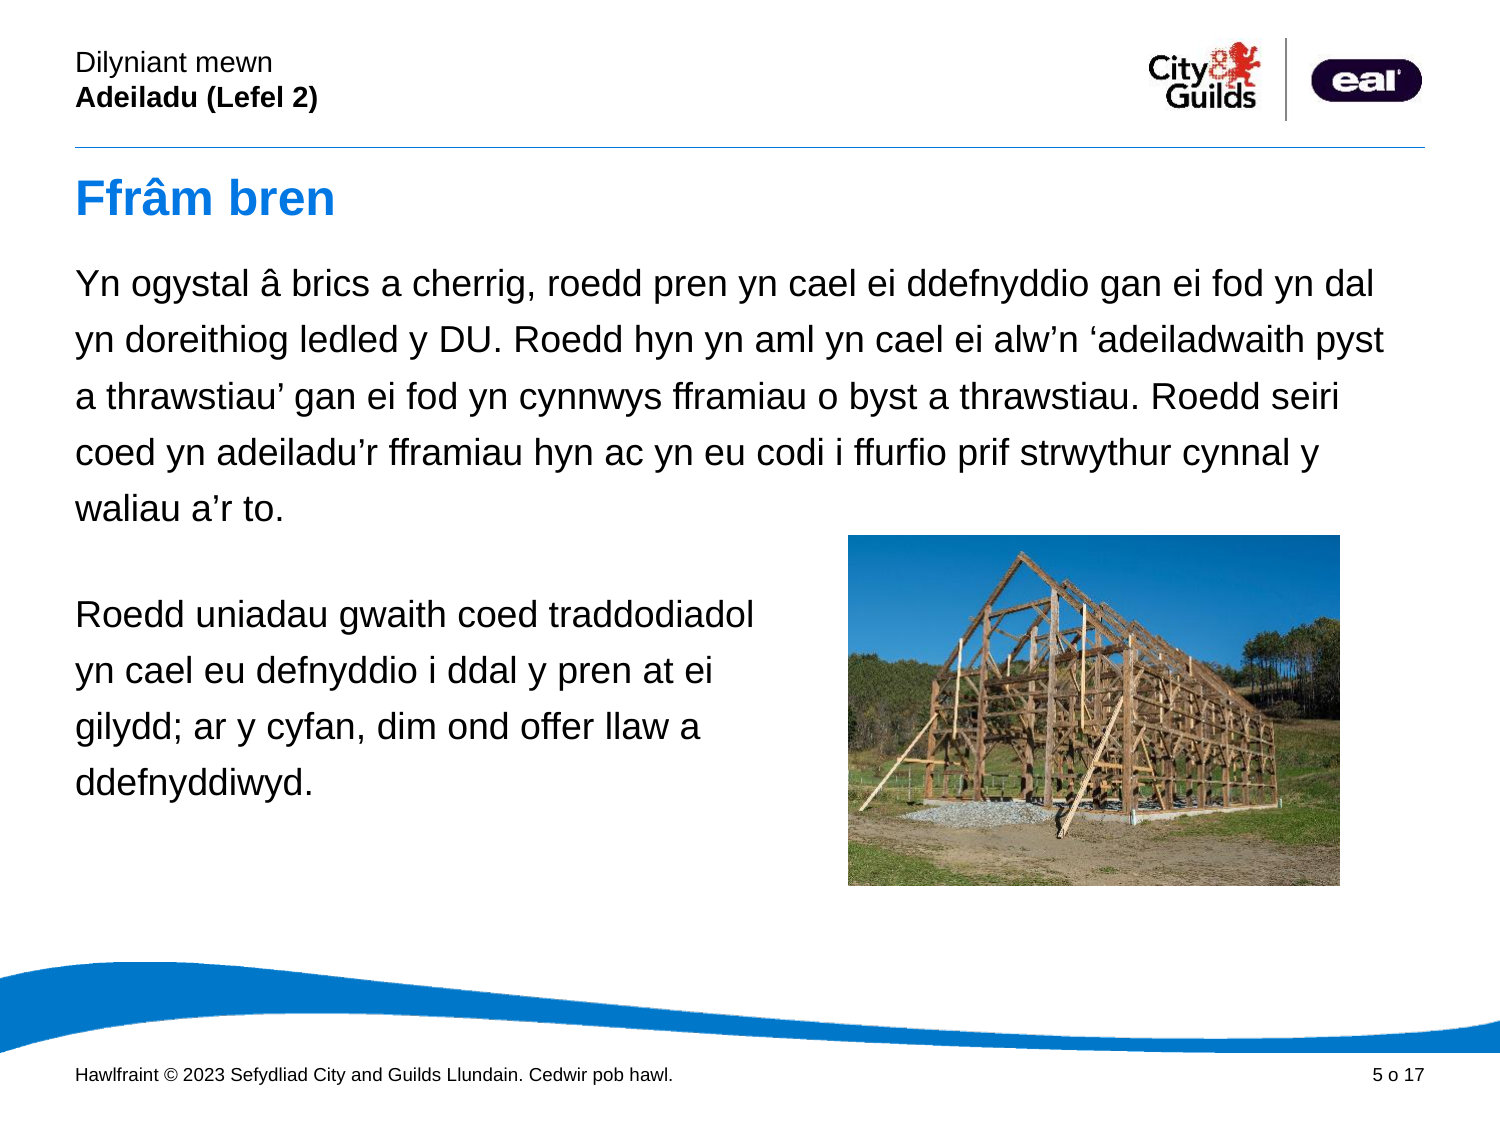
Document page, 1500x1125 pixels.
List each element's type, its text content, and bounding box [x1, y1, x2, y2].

title Ffrâm bren [75, 165, 1425, 229]
picture [1149, 38, 1422, 121]
picture [0, 962, 1500, 1053]
list Yn ogystal â brics a cherrig, roedd pren yn cael ei ddefnyddio gan ei fod yn dal yn doreithiog ledled y DU. Roedd hyn yn aml yn cael ei alw’n ‘adeiladwaith pyst a thrawstiau’ gan ei fod yn cynnwys fframiau o byst a thrawstiau. Roedd seiri coed yn adeiladu’r fframiau hyn ac yn eu codi i ffurfio prif strwythur cynnal y waliau a’r to. [75, 248, 1416, 667]
picture [848, 535, 1340, 887]
text_box Roedd uniadau gwaith coed traddodiadol yn cael eu defnyddio i ddal y pren at ei gilydd; ar y cyfan, dim ond offer llaw a ddefnyddiwyd. [60, 571, 773, 857]
